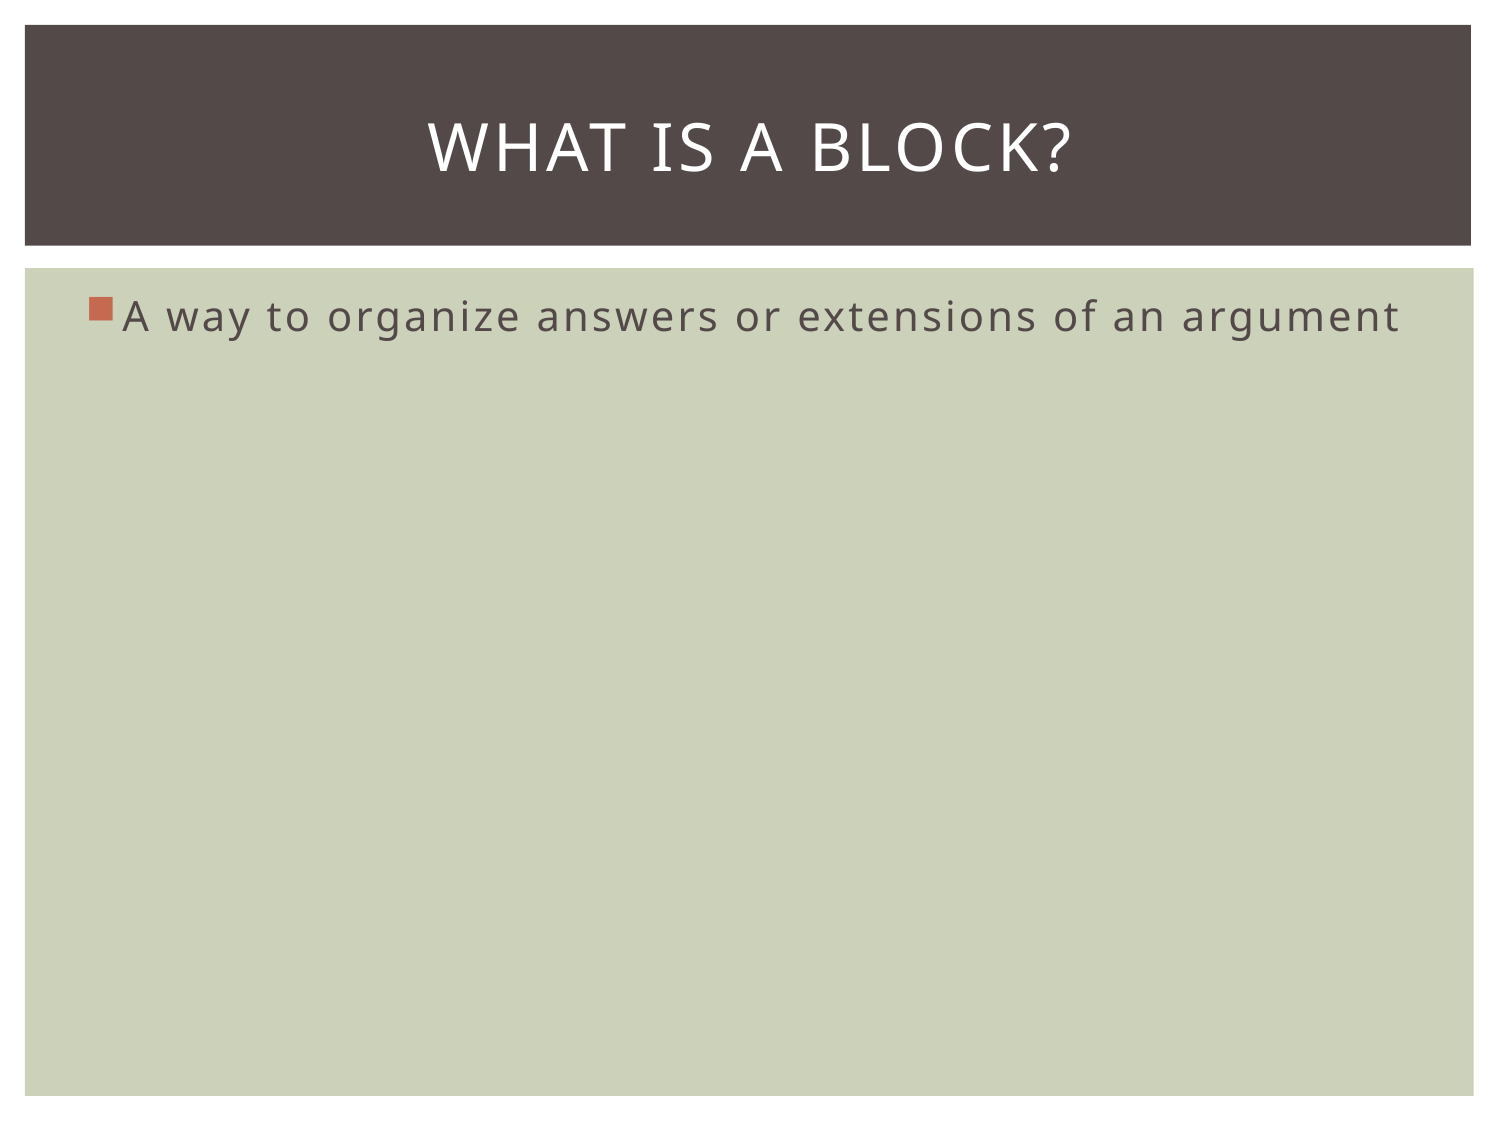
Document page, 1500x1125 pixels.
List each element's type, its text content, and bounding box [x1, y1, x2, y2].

title What is a block? [62, 58, 1438, 232]
list A way to organize answers or extensions of an argument [62, 281, 1442, 1005]
